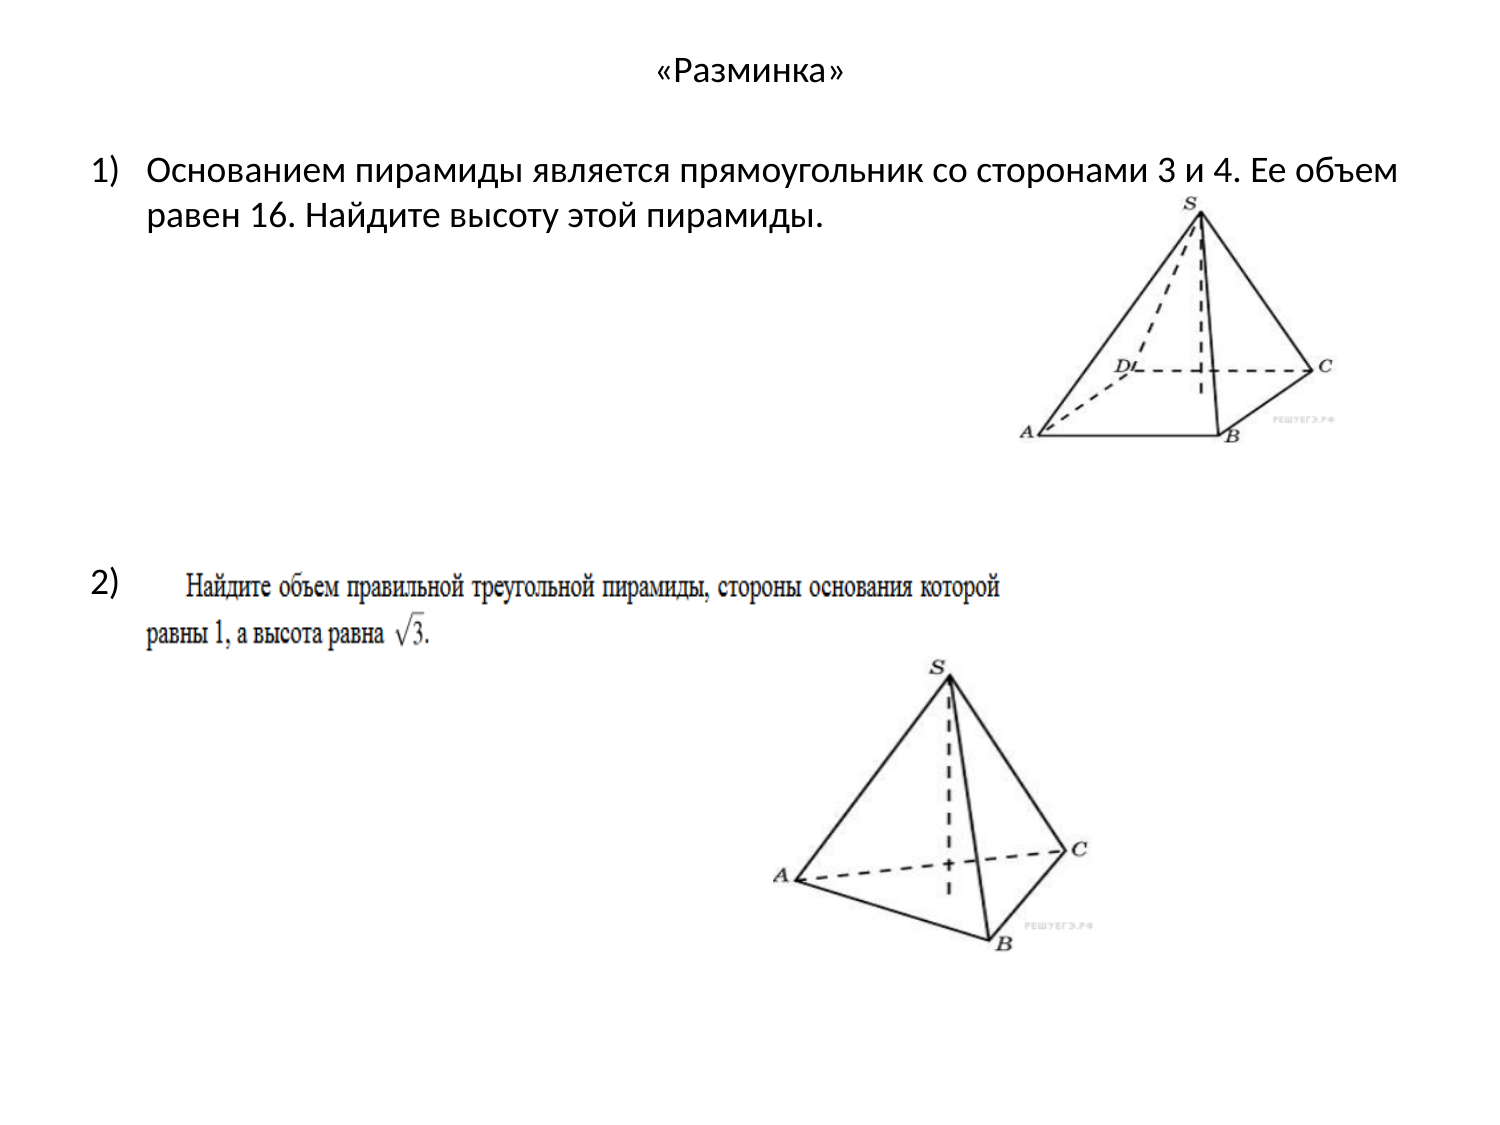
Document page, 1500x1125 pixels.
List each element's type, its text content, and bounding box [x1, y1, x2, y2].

picture [1013, 195, 1338, 445]
title «Разминка» [75, 45, 1425, 90]
picture [133, 562, 1093, 959]
list Основанием пирамиды является прямоугольник со сторонами 3 и 4. Ее объем равен 16. Найдите высоту этой пирамиды. 2) [75, 137, 1425, 1005]
